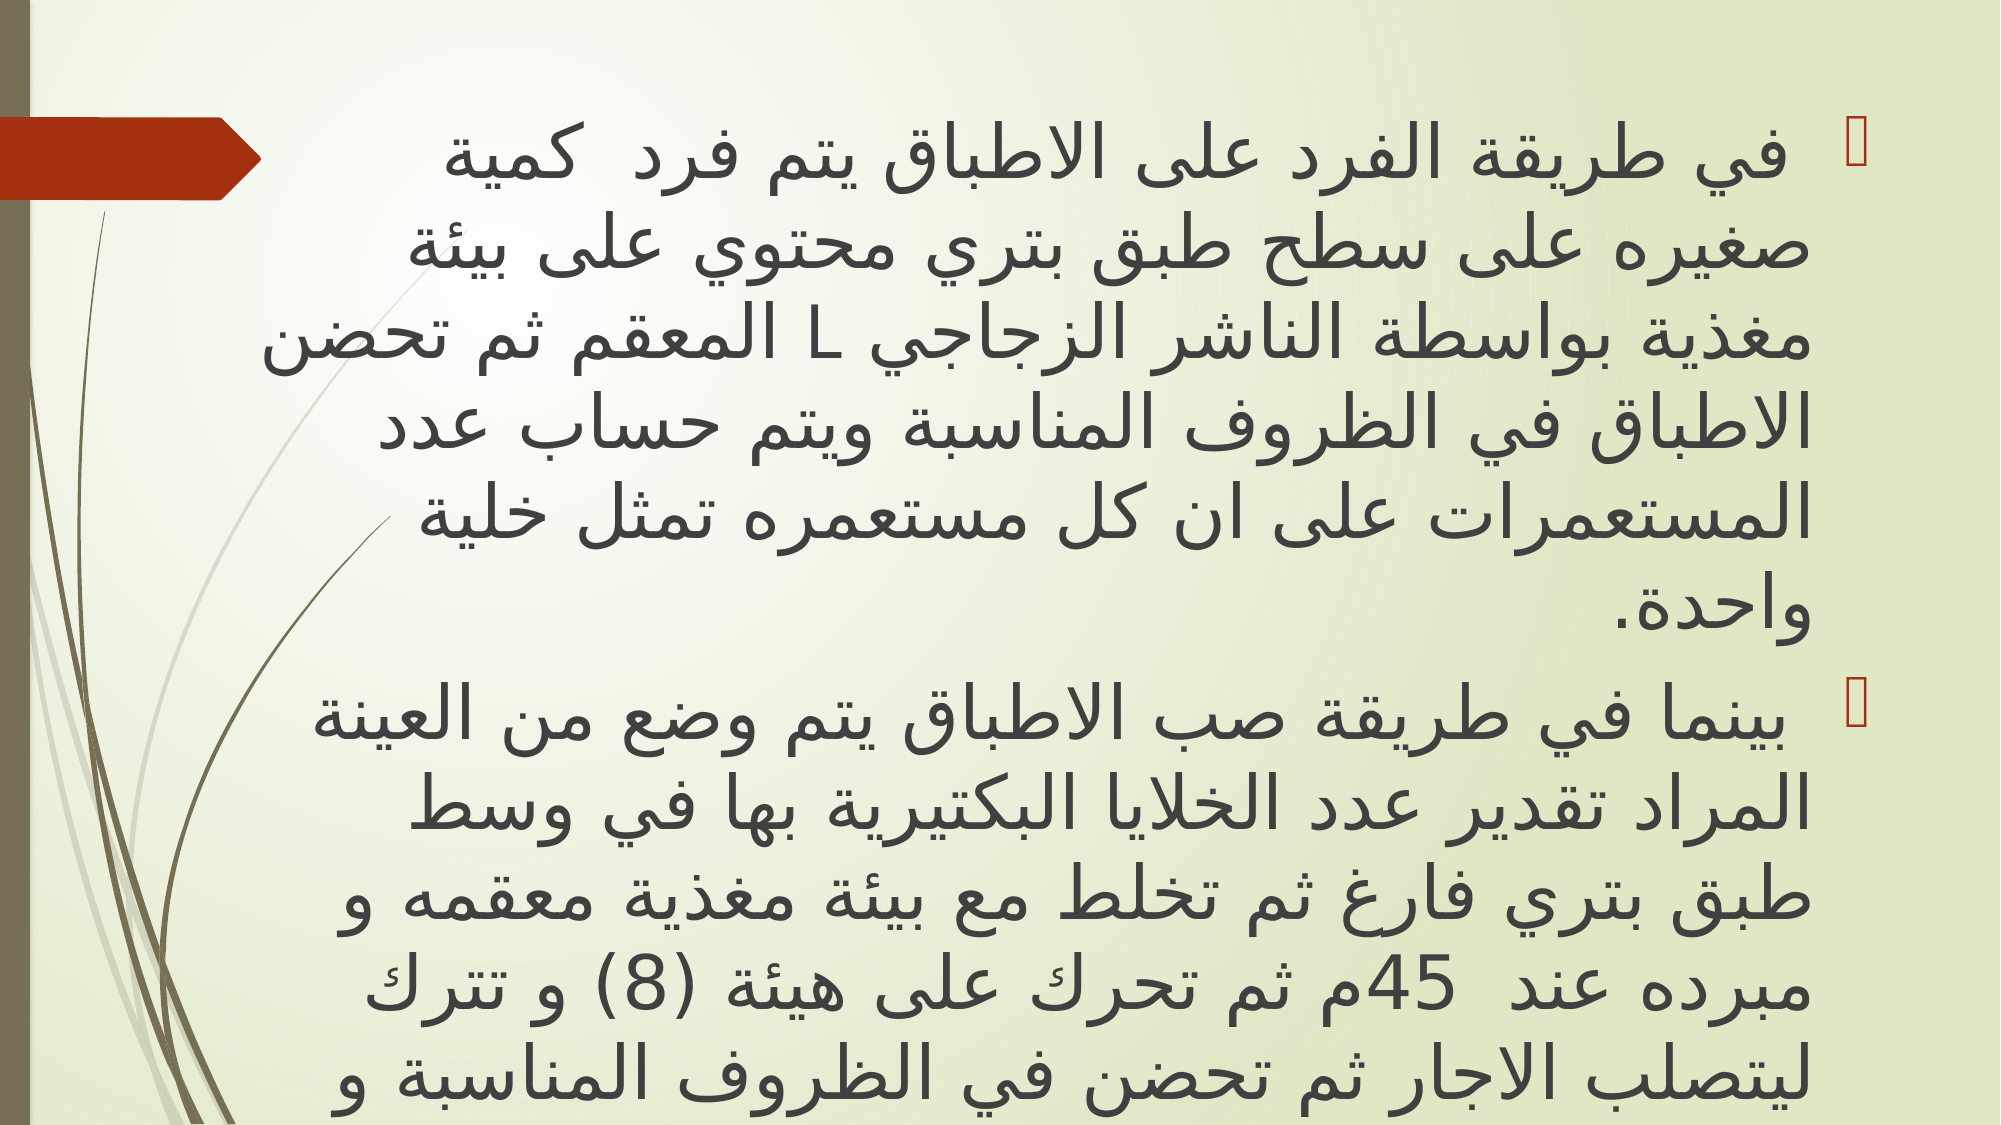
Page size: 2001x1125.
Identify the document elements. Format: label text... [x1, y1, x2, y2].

list في طريقة الفرد على الاطباق يتم فرد كمية صغيره على سطح طبق بتري محتوي على بيئة مغذية بواسطة الناشر الزجاجي L المعقم ثم تحضن الاطباق في الظروف المناسبة ويتم حساب عدد المستعمرات على ان كل مستعمره تمثل خلية واحدة. بينما في طريقة صب الاطباق يتم وضع من العينة المراد تقدير عدد الخلايا البكتيرية بها في وسط طبق بتري فارغ ثم تخلط مع بيئة مغذية معقمه و مبرده عند 45م ثم تحرك على هيئة (8) و تترك ليتصلب الاجار ثم تحضن في الظروف المناسبة و يتم حساب عدد المستعمرات النامية. في كلتا الطريقتين يتم عمل تخفيفات [233, 95, 1888, 1064]
